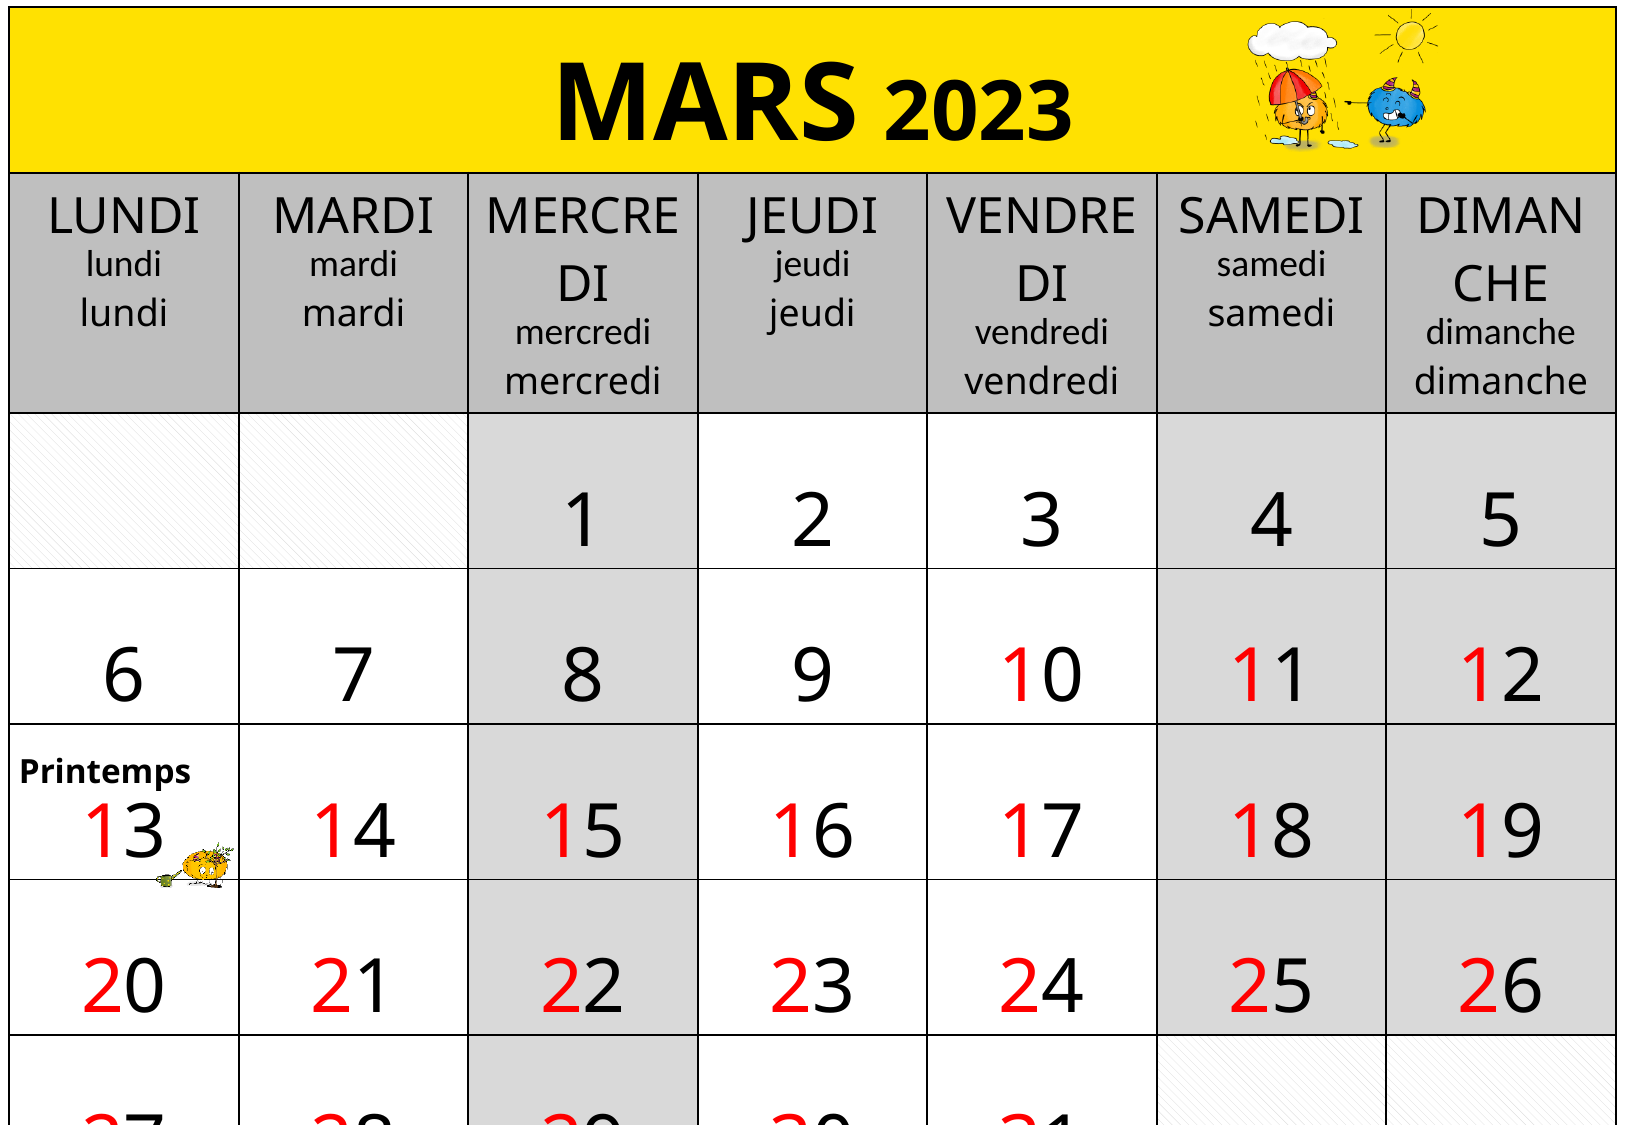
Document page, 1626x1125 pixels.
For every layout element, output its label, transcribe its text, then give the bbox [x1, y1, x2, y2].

table_cell 4 [1158, 414, 1385, 568]
table_cell 8 [469, 569, 697, 723]
picture [155, 842, 234, 889]
table_cell 9 [699, 569, 926, 723]
table_cell 26 [1387, 880, 1615, 1034]
table_cell 13 [10, 725, 238, 879]
table_cell 22 [469, 880, 697, 1034]
table_cell 19 [1387, 725, 1615, 879]
table_cell [1387, 1036, 1615, 1125]
table_cell LUNDI lundi lundi [10, 174, 238, 412]
table_cell 10 [928, 569, 1156, 723]
table_cell 30 [699, 1036, 926, 1125]
table_cell DIMANCHE dimanche dimanche [1387, 174, 1615, 412]
table_cell 17 [928, 725, 1156, 879]
table_cell [1158, 1036, 1385, 1125]
picture [1245, 0, 1439, 152]
table_cell 12 [1387, 569, 1615, 723]
table_cell 11 [1158, 569, 1385, 723]
table_cell 7 [240, 569, 467, 723]
table_header MARS 2023 [10, 8, 1615, 172]
text_box Printemps [3, 743, 210, 798]
table_cell 29 [469, 1036, 697, 1125]
table_cell 18 [1158, 725, 1385, 879]
table_cell 14 [240, 725, 467, 879]
table_cell 15 [469, 725, 697, 879]
table_cell JEUDI jeudi jeudi [699, 174, 926, 412]
table_cell MARDI mardi mardi [240, 174, 467, 412]
table_cell 27 [10, 1036, 238, 1125]
table_cell 6 [10, 569, 238, 723]
table_cell 3 [928, 414, 1156, 568]
table_cell 28 [240, 1036, 467, 1125]
table_cell 23 [699, 880, 926, 1034]
table_cell 24 [928, 880, 1156, 1034]
table_cell 21 [240, 880, 467, 1034]
table_cell 25 [1158, 880, 1385, 1034]
table_cell 31 [928, 1036, 1156, 1125]
table_cell VENDREDI vendredi vendredi [928, 174, 1156, 412]
table_cell SAMEDI samedi samedi [1158, 174, 1385, 412]
table_cell 1 [469, 414, 697, 568]
table_cell MERCREDI mercredi mercredi [469, 174, 697, 412]
table_cell 5 [1387, 414, 1615, 568]
table_cell [10, 414, 238, 568]
table_cell 20 [10, 880, 238, 1034]
table_cell 16 [699, 725, 926, 879]
table_cell [240, 414, 467, 568]
table_cell 2 [699, 414, 926, 568]
